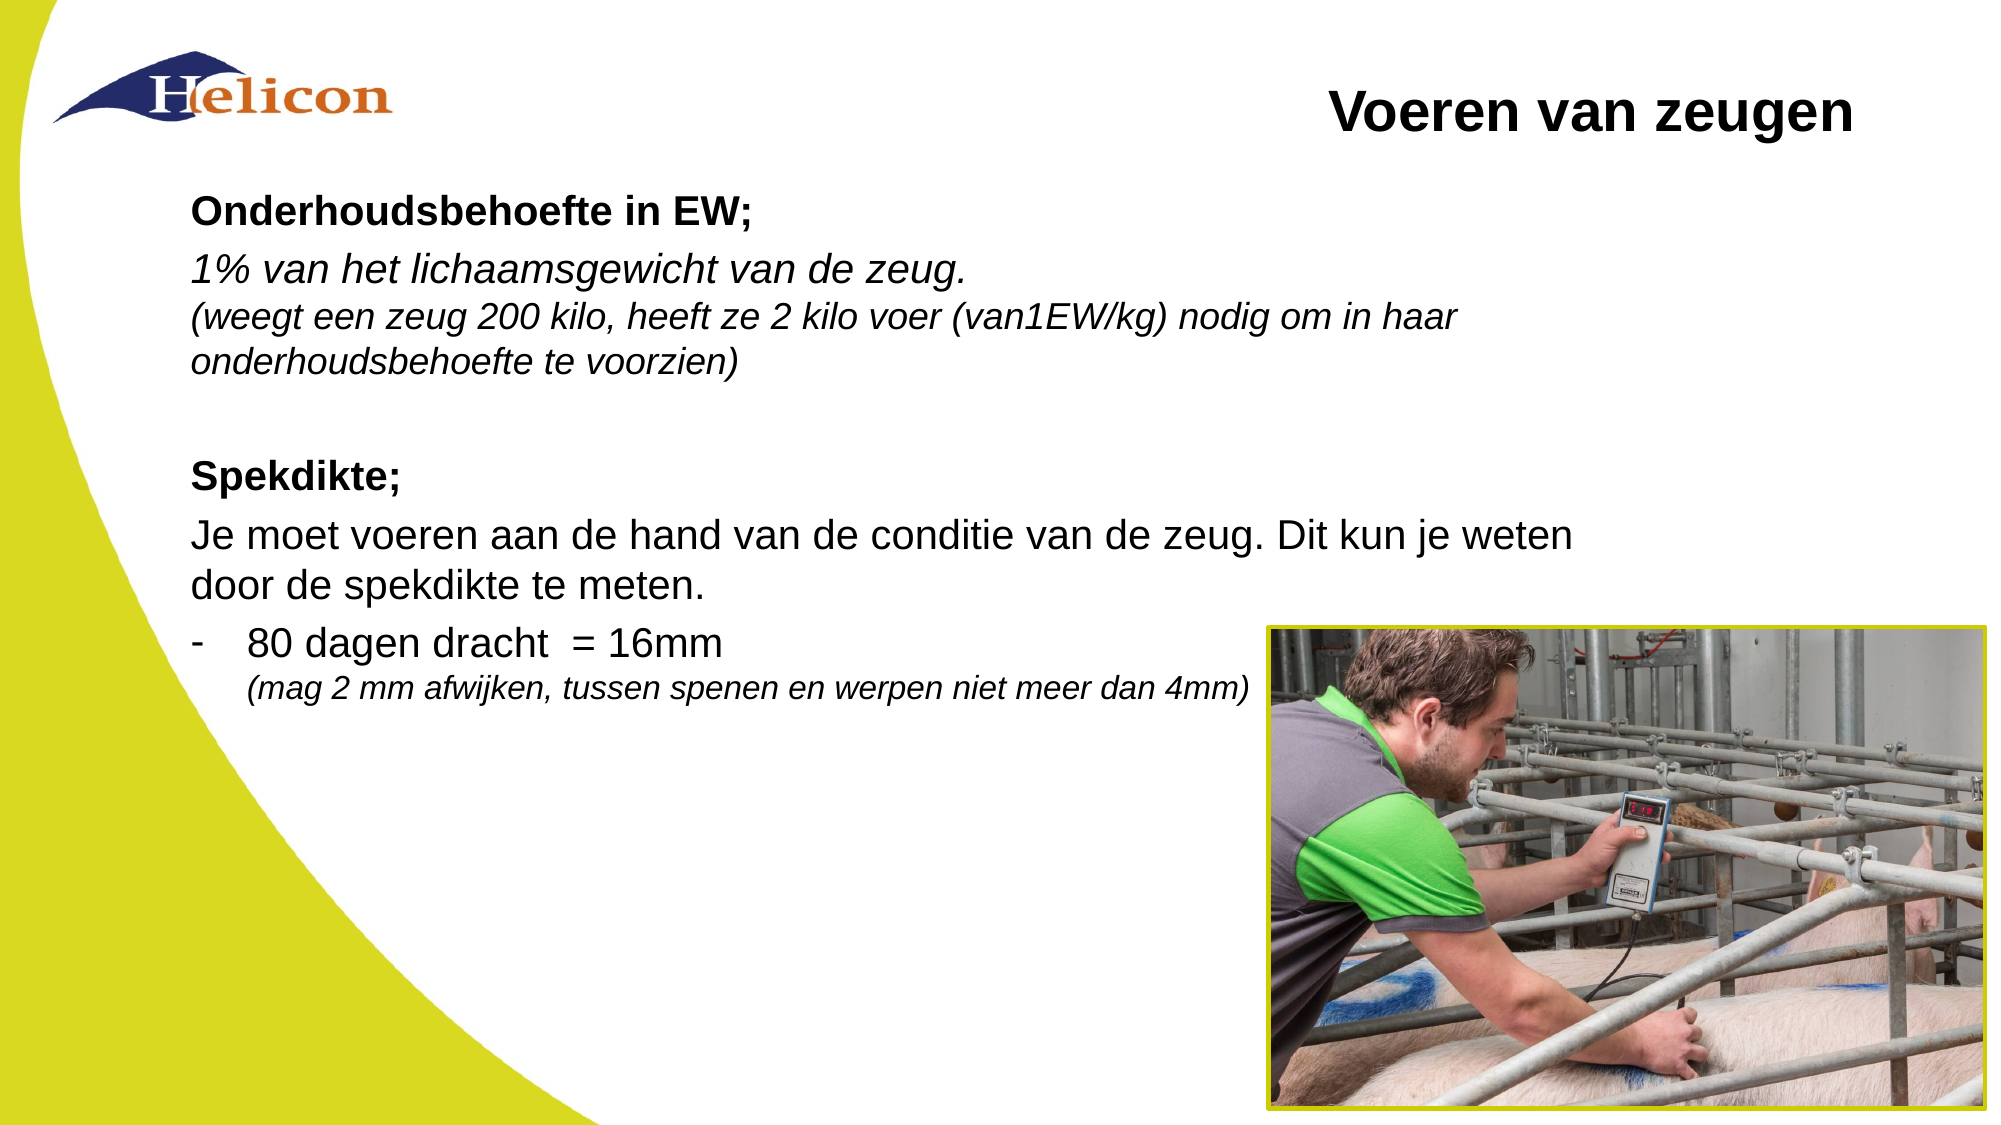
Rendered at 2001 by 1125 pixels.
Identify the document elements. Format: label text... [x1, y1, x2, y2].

list Onderhoudsbehoefte in EW; 1% van het lichaamsgewicht van de zeug. (weegt een zeug 200 kilo, heeft ze 2 kilo voer (van1EW/kg) nodig om in haar onderhoudsbehoefte te voorzien) Spekdikte; Je moet voeren aan de hand van de conditie van de zeug. Dit kun je weten door de spekdikte te meten. 80 dagen dracht = 16mm (mag 2 mm afwijken, tussen spenen en werpen niet meer dan 4mm) [175, 176, 1627, 985]
title Voeren van zeugen [432, 54, 1887, 161]
picture [0, 0, 2000, 1125]
